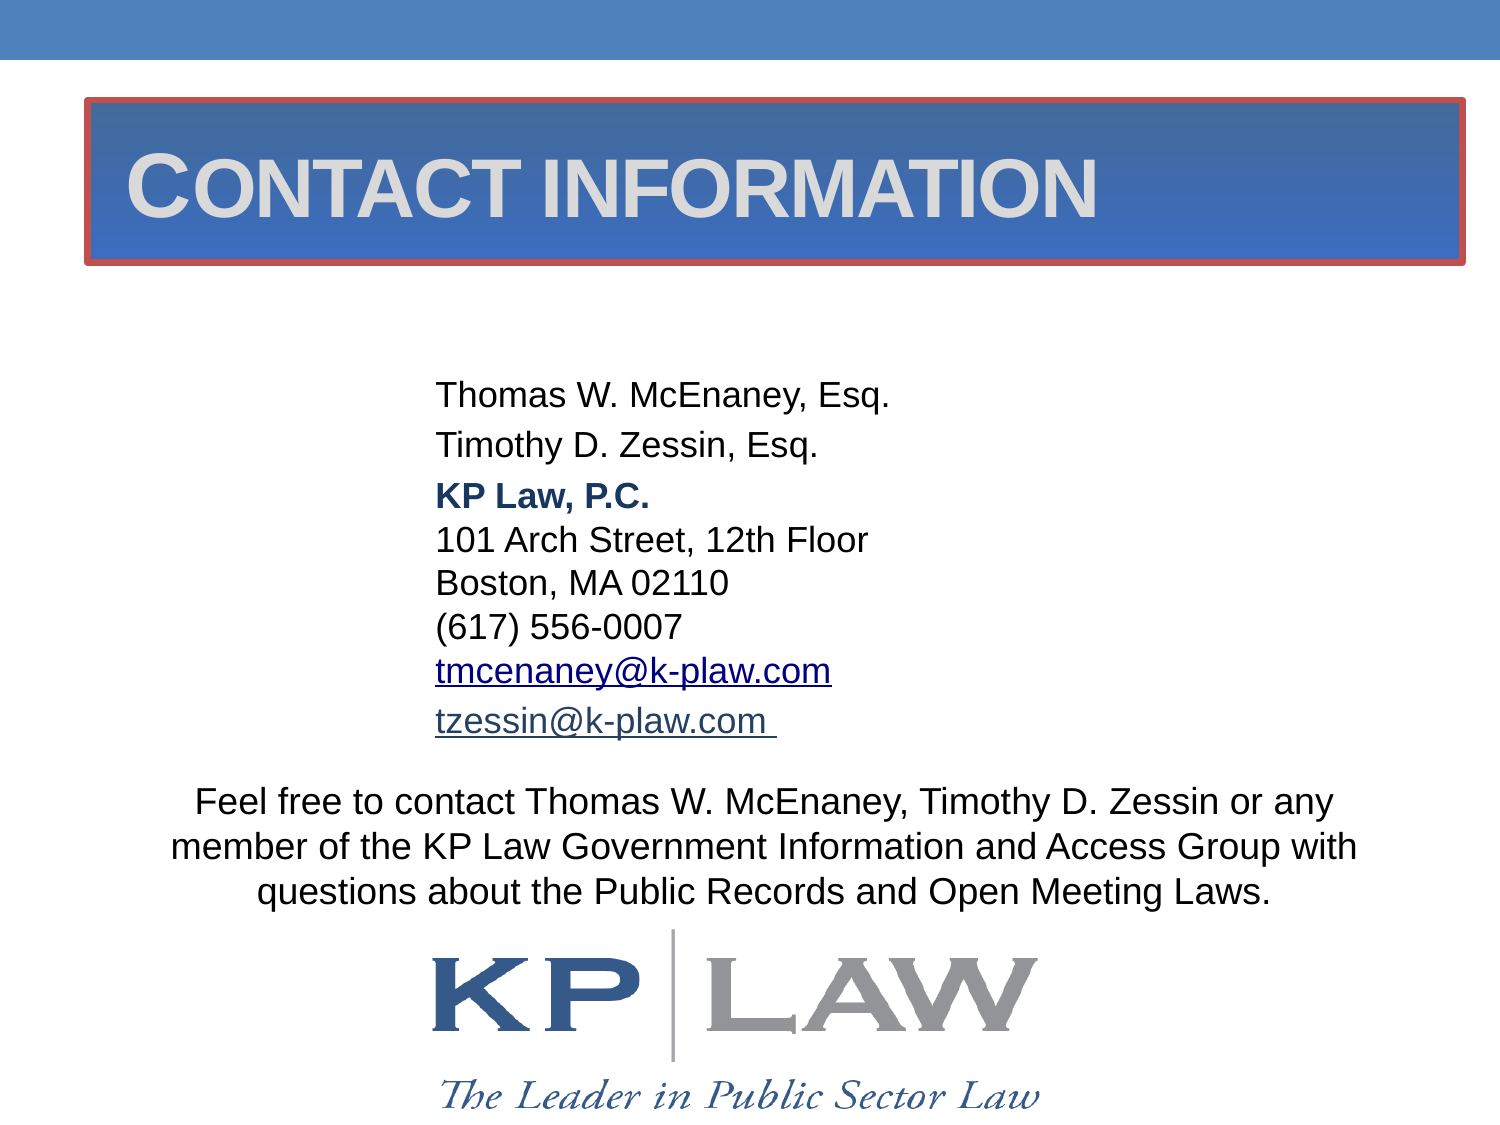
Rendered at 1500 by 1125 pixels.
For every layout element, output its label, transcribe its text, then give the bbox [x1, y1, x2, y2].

picture [399, 911, 1076, 1125]
text_box Feel free to contact Thomas W. McEnaney, Timothy D. Zessin or any member of the KP Law Government Information and Access Group with questions about the Public Records and Open Meeting Laws. [0, 769, 1413, 920]
text_box Contact information [87, 99, 1463, 263]
list Thomas W. McEnaney, Esq. Timothy D. Zessin, Esq. KP Law, P.C. 101 Arch Street, 12th Floor Boston, MA 02110 (617) 556-0007 tmcenaney@k-plaw.com tzessin@k-plaw.com [287, 312, 1500, 750]
